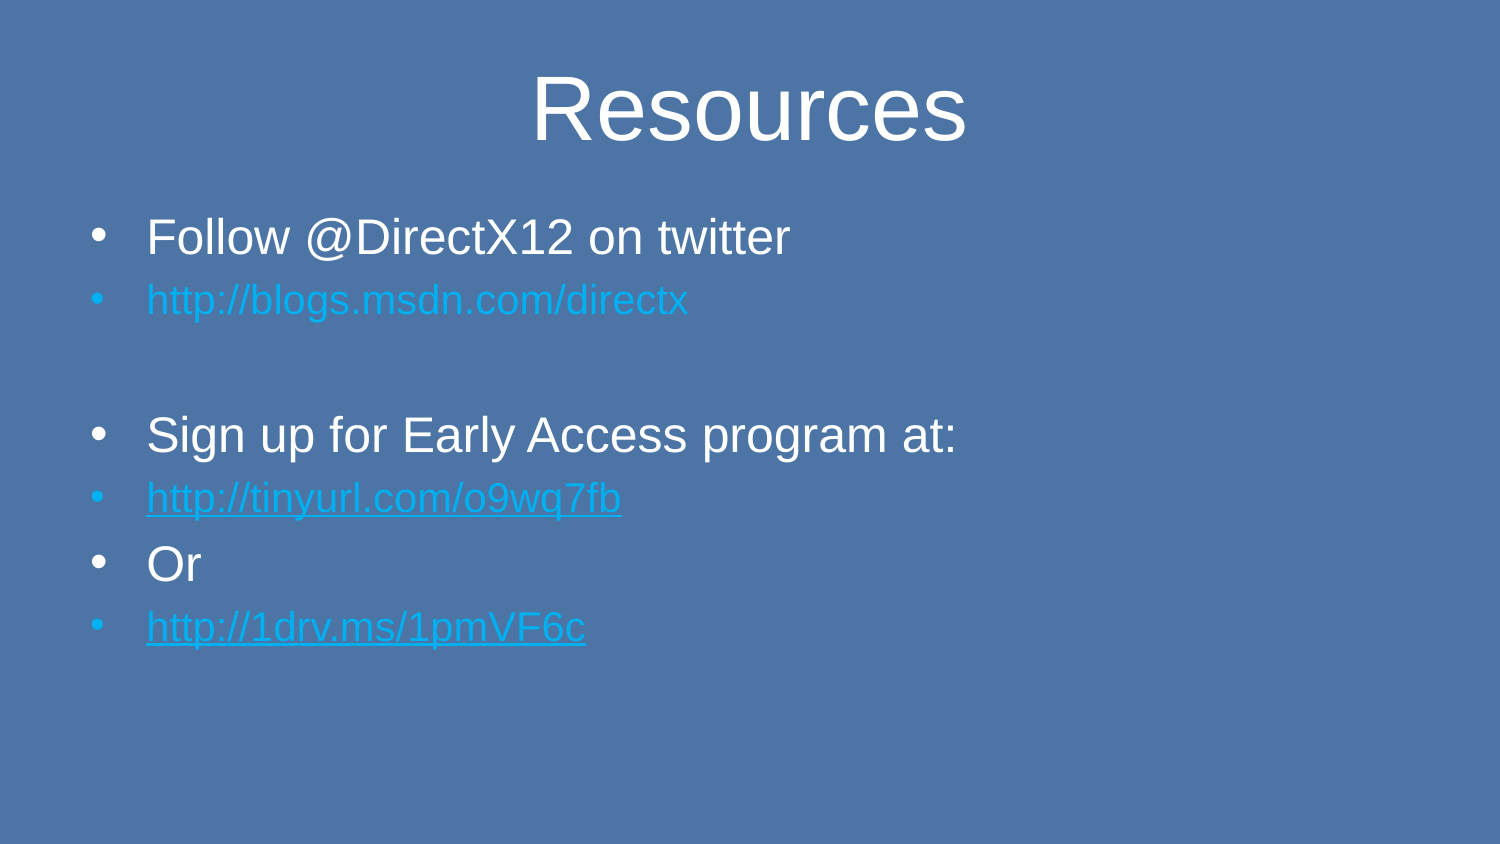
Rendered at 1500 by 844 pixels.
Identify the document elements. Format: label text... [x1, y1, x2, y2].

list Follow @DirectX12 on twitter http://blogs.msdn.com/directx Sign up for Early Access program at: http://tinyurl.com/o9wq7fb Or http://1drv.ms/1pmVF6c [75, 196, 1425, 754]
title Resources [75, 33, 1425, 175]
